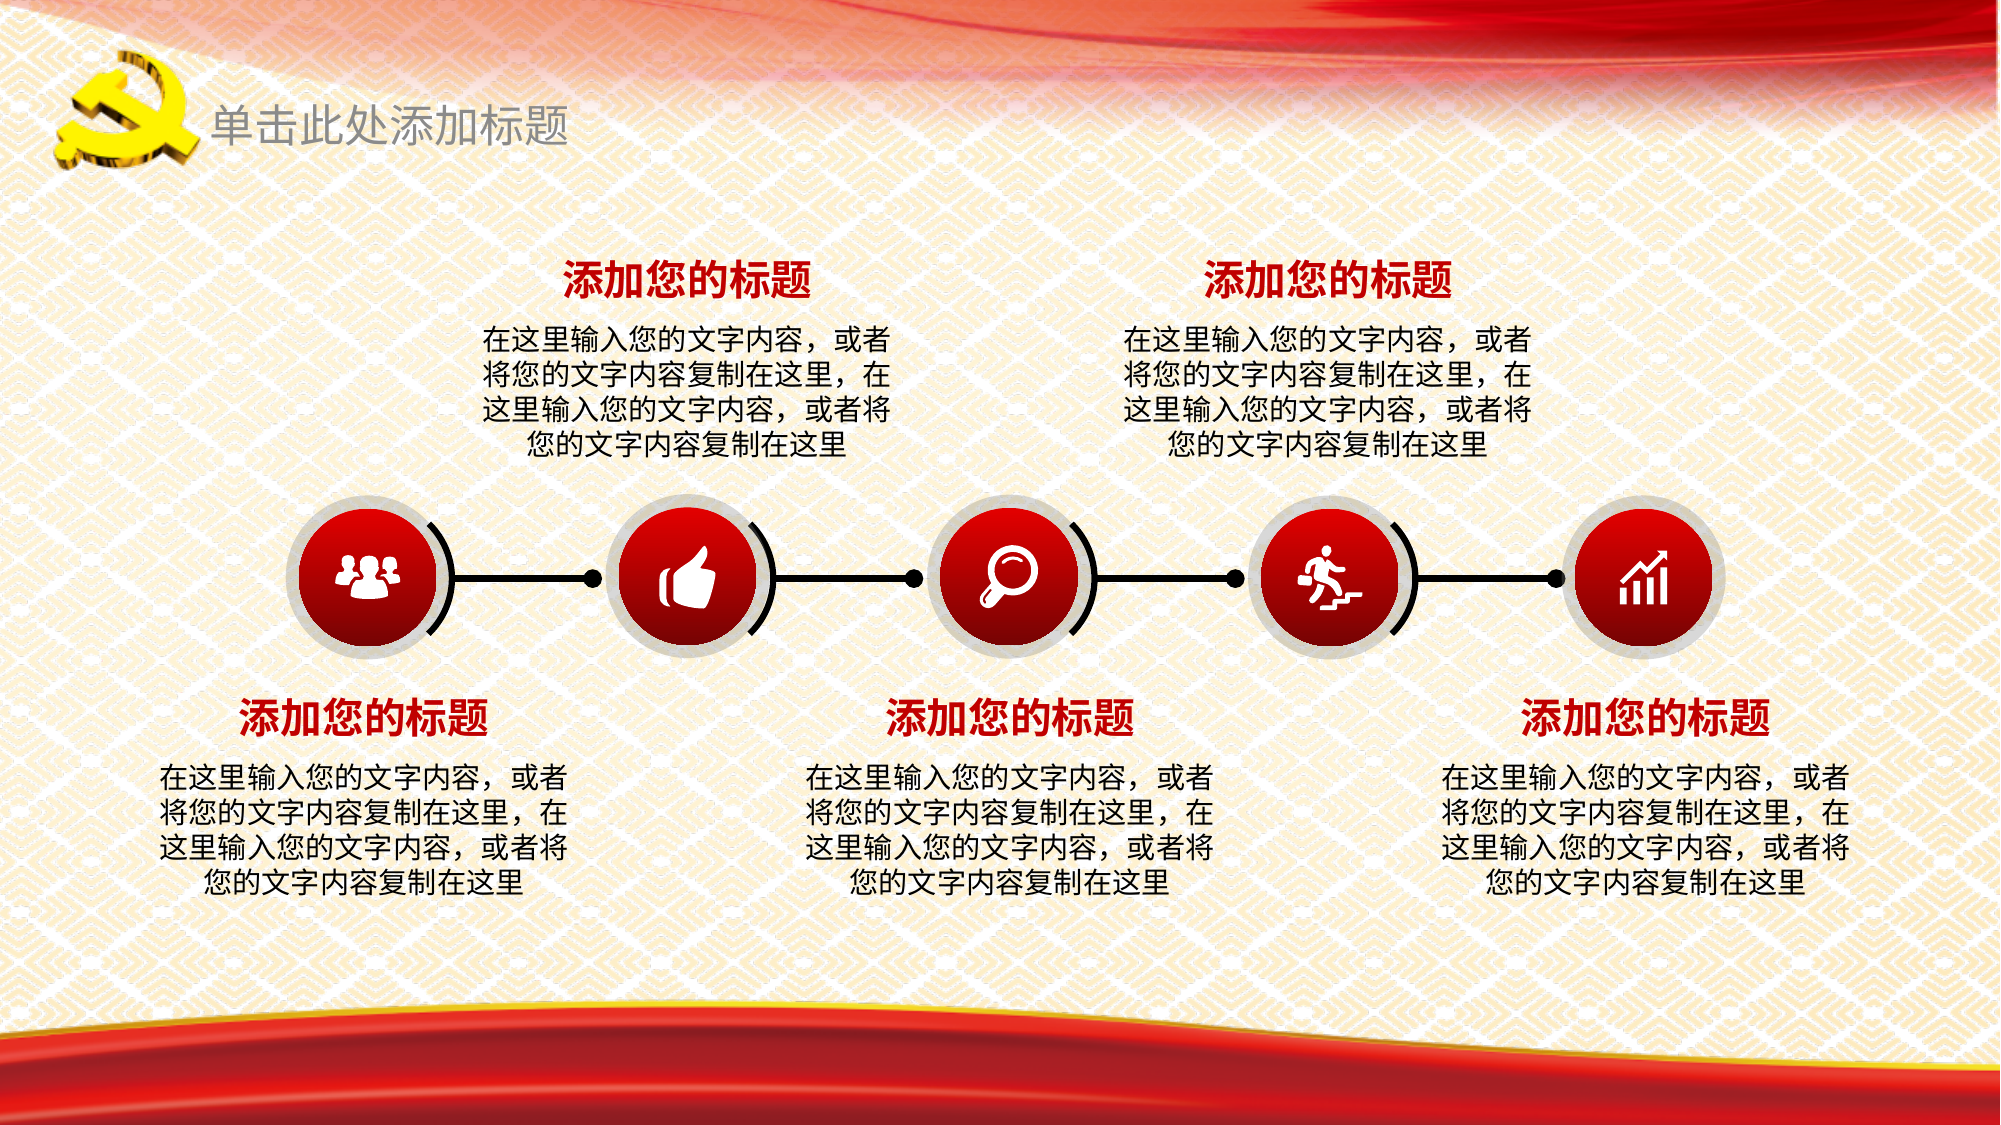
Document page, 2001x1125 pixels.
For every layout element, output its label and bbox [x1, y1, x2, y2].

text_box [927, 494, 1092, 659]
text_box [1297, 544, 1363, 611]
text_box [285, 495, 450, 660]
text_box [941, 501, 1236, 655]
text_box [1561, 495, 1726, 660]
text_box [1262, 501, 1557, 655]
text_box [770, 501, 914, 655]
text_box [299, 501, 593, 655]
picture [0, 0, 2000, 1125]
text_box [605, 494, 770, 659]
text_box [1247, 495, 1412, 660]
